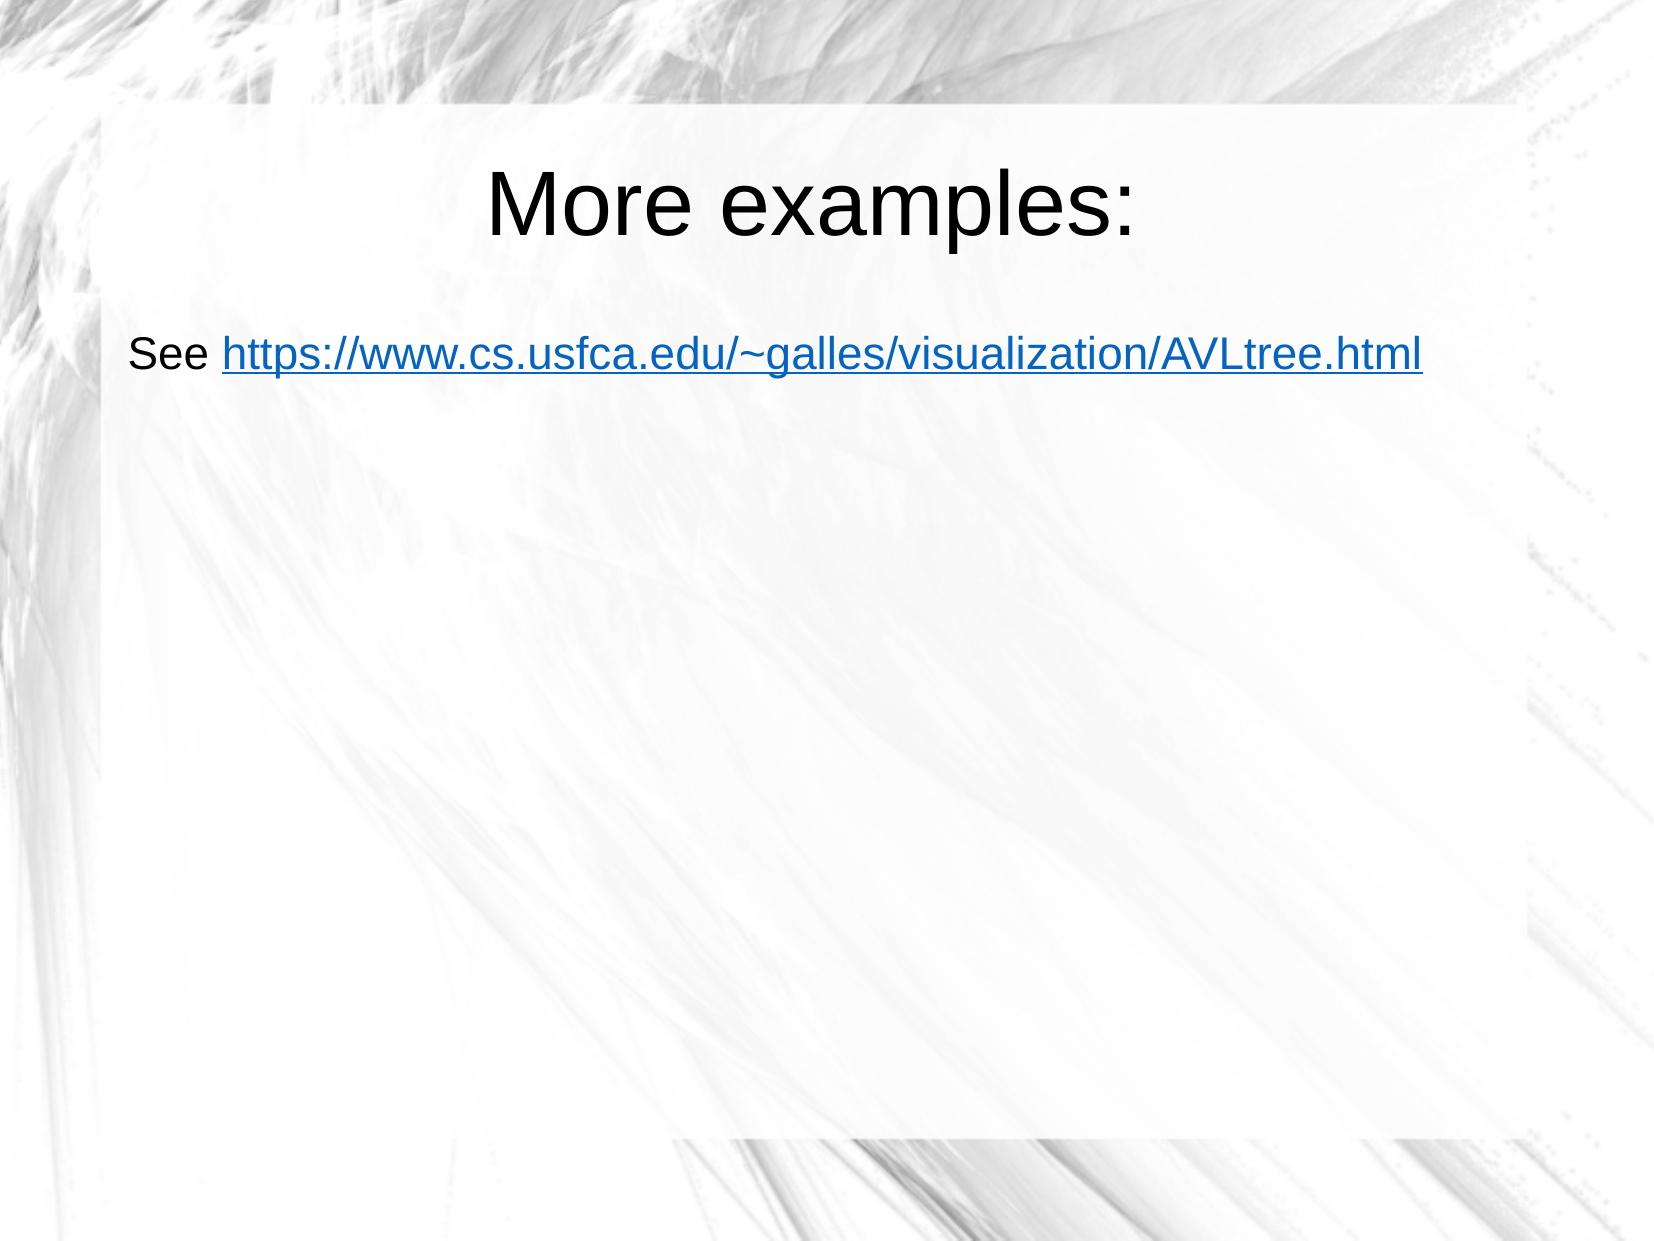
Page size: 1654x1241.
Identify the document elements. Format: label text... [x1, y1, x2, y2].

picture [0, 0, 1654, 1241]
title More examples: [118, 93, 1506, 299]
list See https://www.cs.usfca.edu/~galles/visualization/AVLtree.html [118, 319, 1571, 1109]
